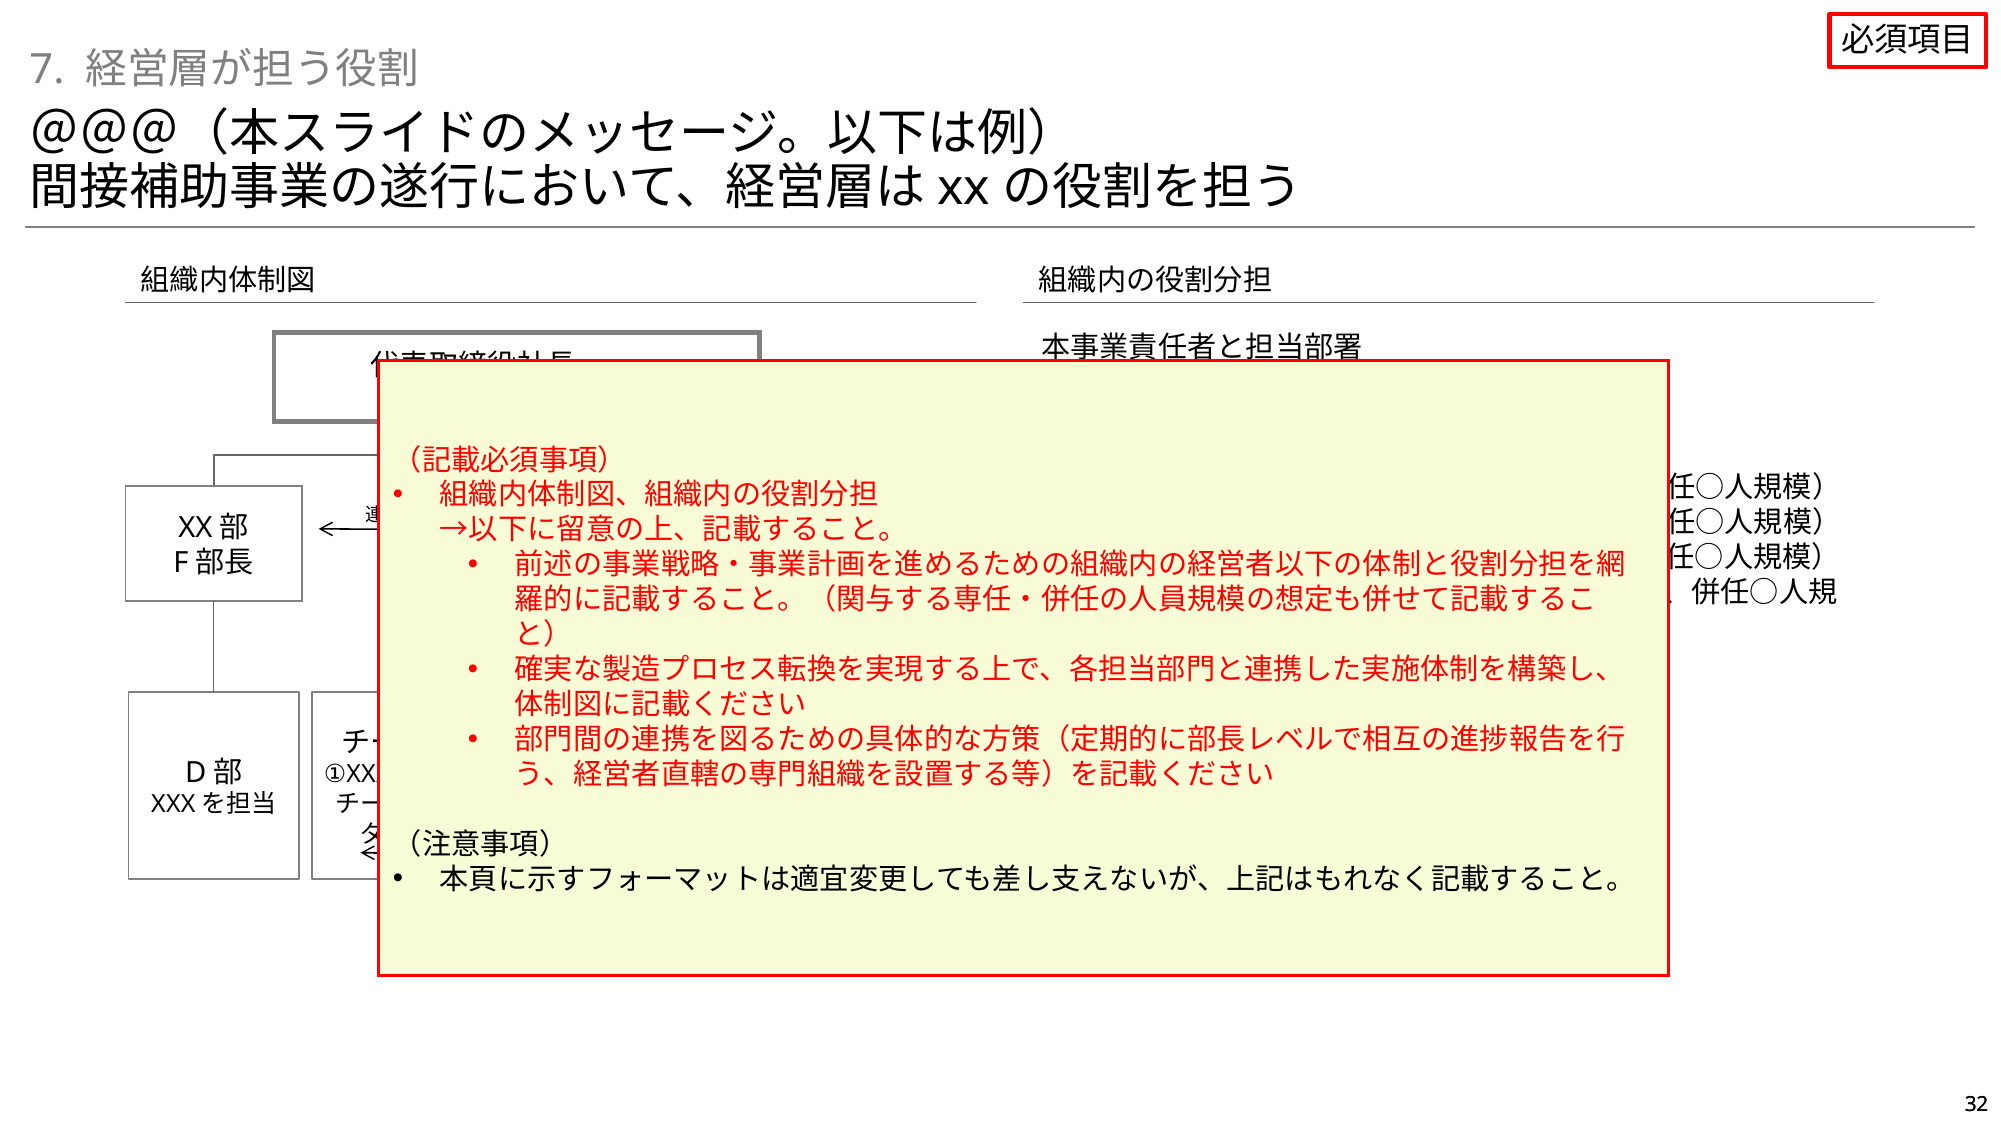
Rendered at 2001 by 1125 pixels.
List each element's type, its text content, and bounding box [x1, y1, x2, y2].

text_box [125, 331, 977, 880]
text_box 本事業責任者と担当部署 本事業責任者 E本部長：XXXを担当 担当チーム チームA：①XXXを担当（専任○人、併任○人規模） チームB：③XXXを担当（専任○人、併任○人規模） チームC：④XXXを担当（専任○人、併任○人規模） D部（F部長）：XXXを担当（専任○人、併任○人規模） チームリーダー チームリーダーG：XXX等の実績 チームリーダーH：XXX等の実績 チームリーダーI：XXX等の実績 部門間の連携方法 XXX XXX [1023, 328, 1874, 995]
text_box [1022, 254, 1875, 303]
text_box （記載必須事項） 組織内体制図、組織内の役割分担 →以下に留意の上、記載すること。 前述の事業戦略・事業計画を進めるための組織内の経営者以下の体制と役割分担を網羅的に記載すること。（関与する専任・併任の人員規模の想定も併せて記載すること） 確実な製造プロセス転換を実現する上で、各担当部門と連携した実施体制を構築し、体制図に記載ください 部門間の連携を図るための具体的な方策（定期的に部長レベルで相互の進捗報告を行う、経営者直轄の専門組織を設置する等）を記載ください （注意事項） 本頁に示すフォーマットは適宜変更しても差し支えないが、上記はもれなく記載すること。 [377, 359, 1670, 977]
text_box ＠＠＠（本スライドのメッセージ。以下は例） 間接補助事業の遂行において、経営層はxxの役割を担う [29, 107, 1875, 216]
text_box 7. 経営層が担う役割 [29, 47, 1802, 94]
text_box 必須項目 [1829, 13, 1986, 68]
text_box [125, 254, 977, 303]
